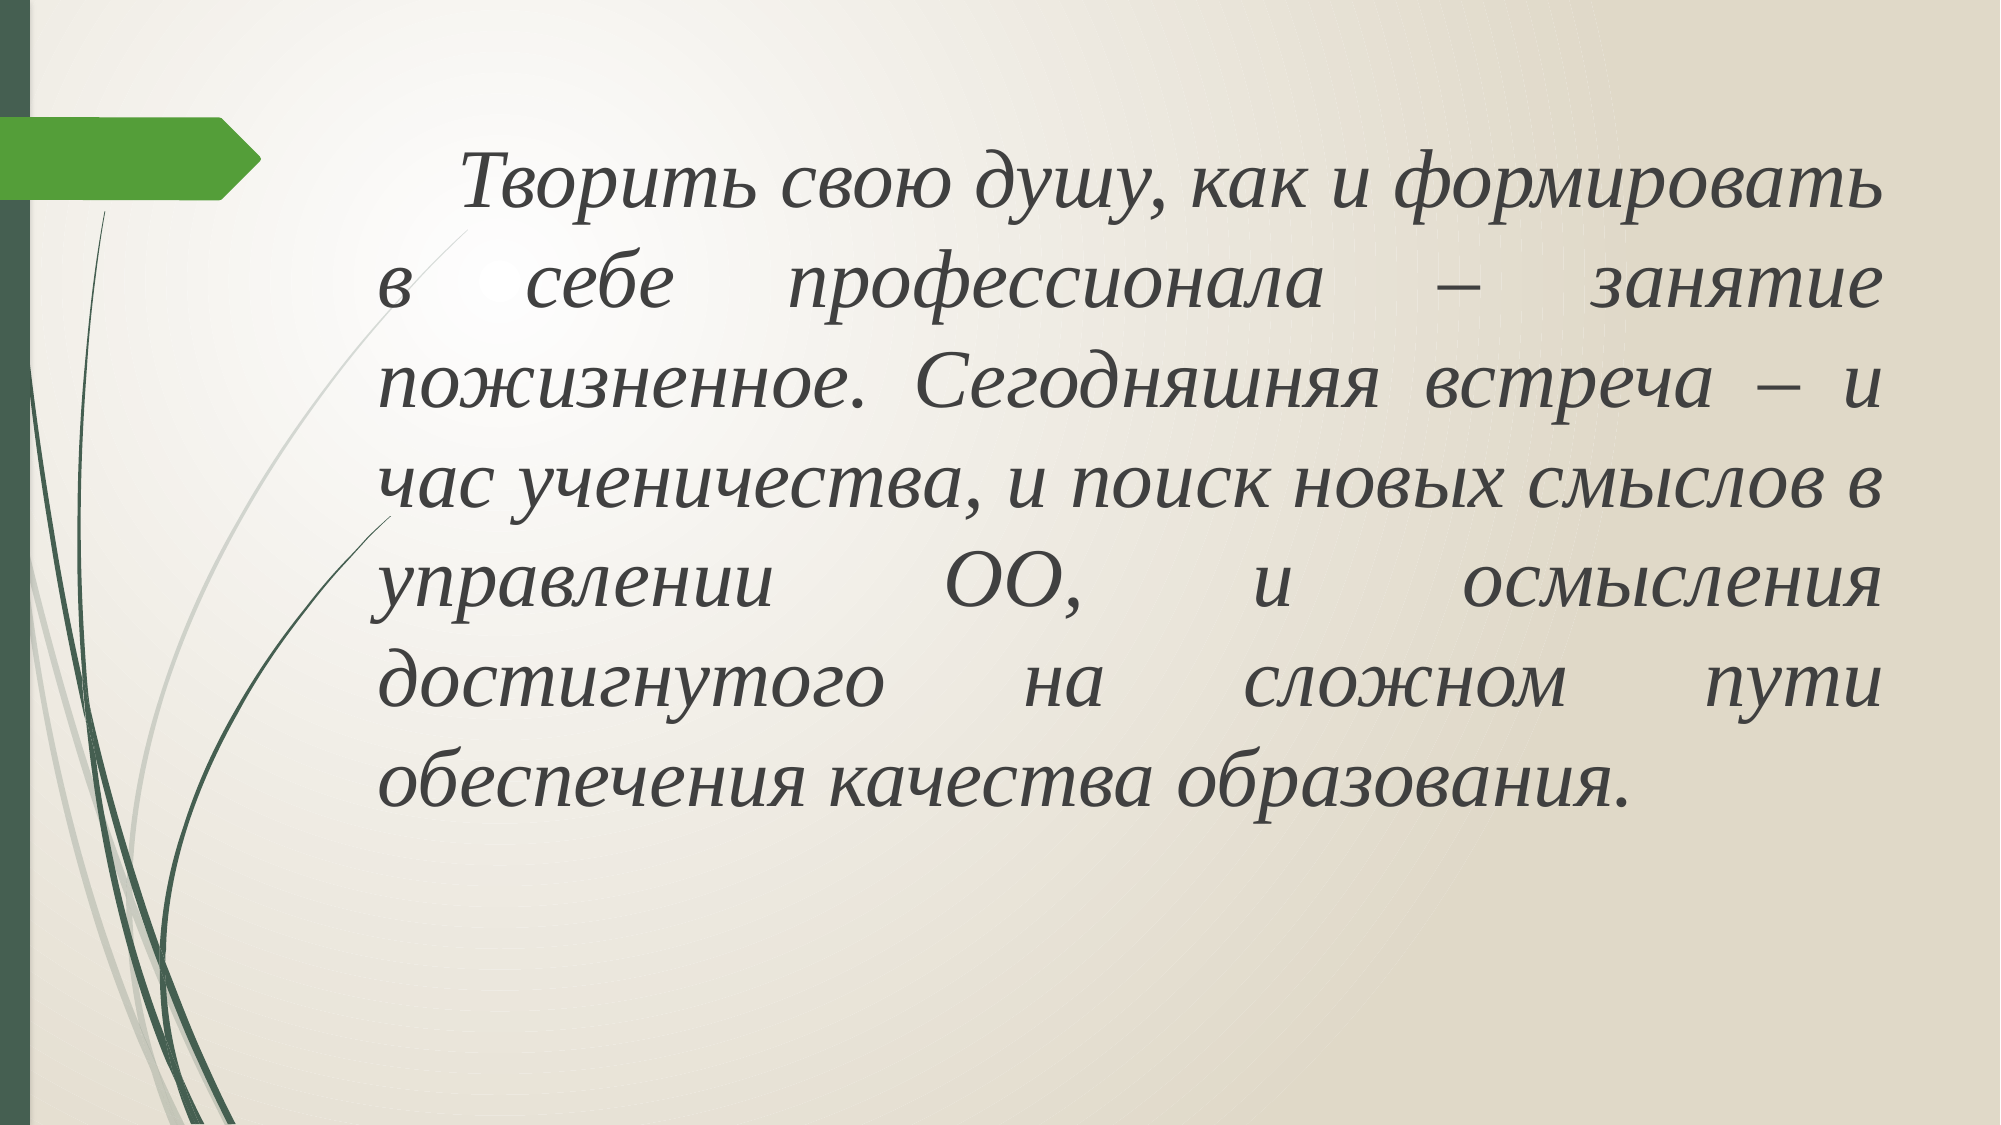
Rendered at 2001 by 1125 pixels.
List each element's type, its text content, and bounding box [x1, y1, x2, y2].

list Творить свою душу, как и формировать в себе профессионала – занятие пожизненное. Сегодняшняя встреча – и час ученичества, и поиск новых смыслов в управлении ОО, и осмысления достигнутого на сложном пути обеспечения качества образования. [362, 116, 1901, 993]
